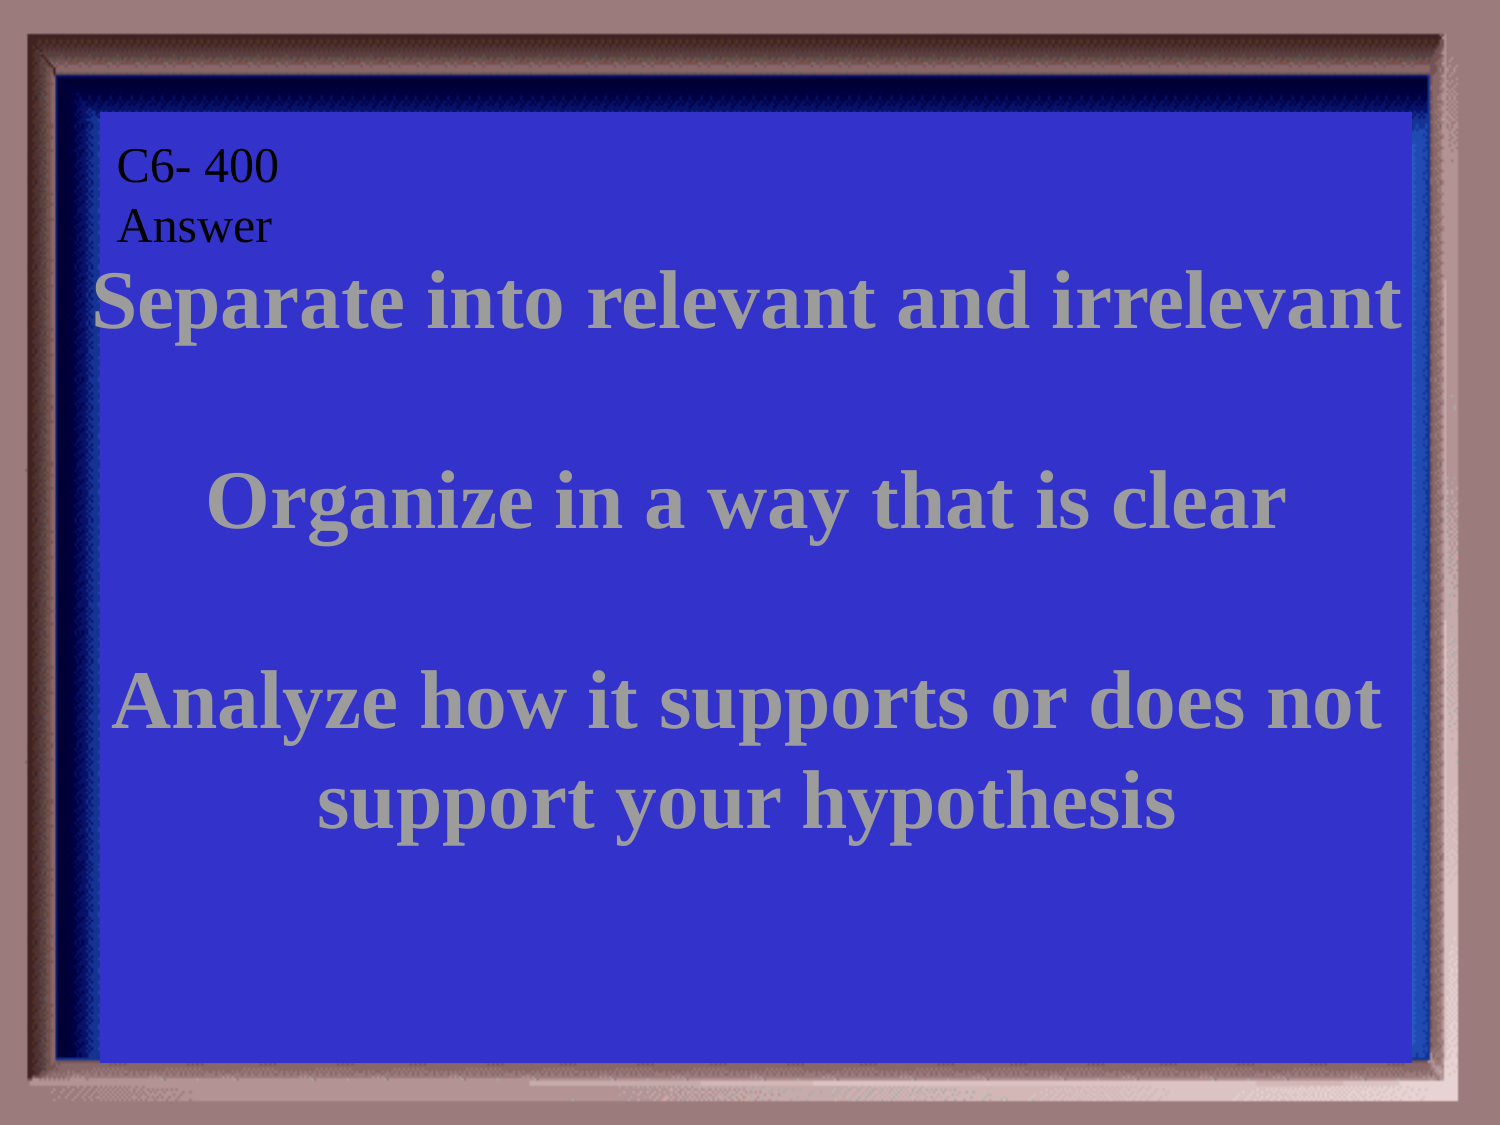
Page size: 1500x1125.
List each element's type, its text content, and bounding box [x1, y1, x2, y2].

picture [0, 0, 1500, 1125]
text_box C6- 400 Answer [101, 124, 295, 260]
text_box Separate into relevant and irrelevant Organize in a way that is clear Analyze how it supports or does not support your hypothesis [76, 237, 1419, 1088]
text_box [99, 112, 1413, 237]
